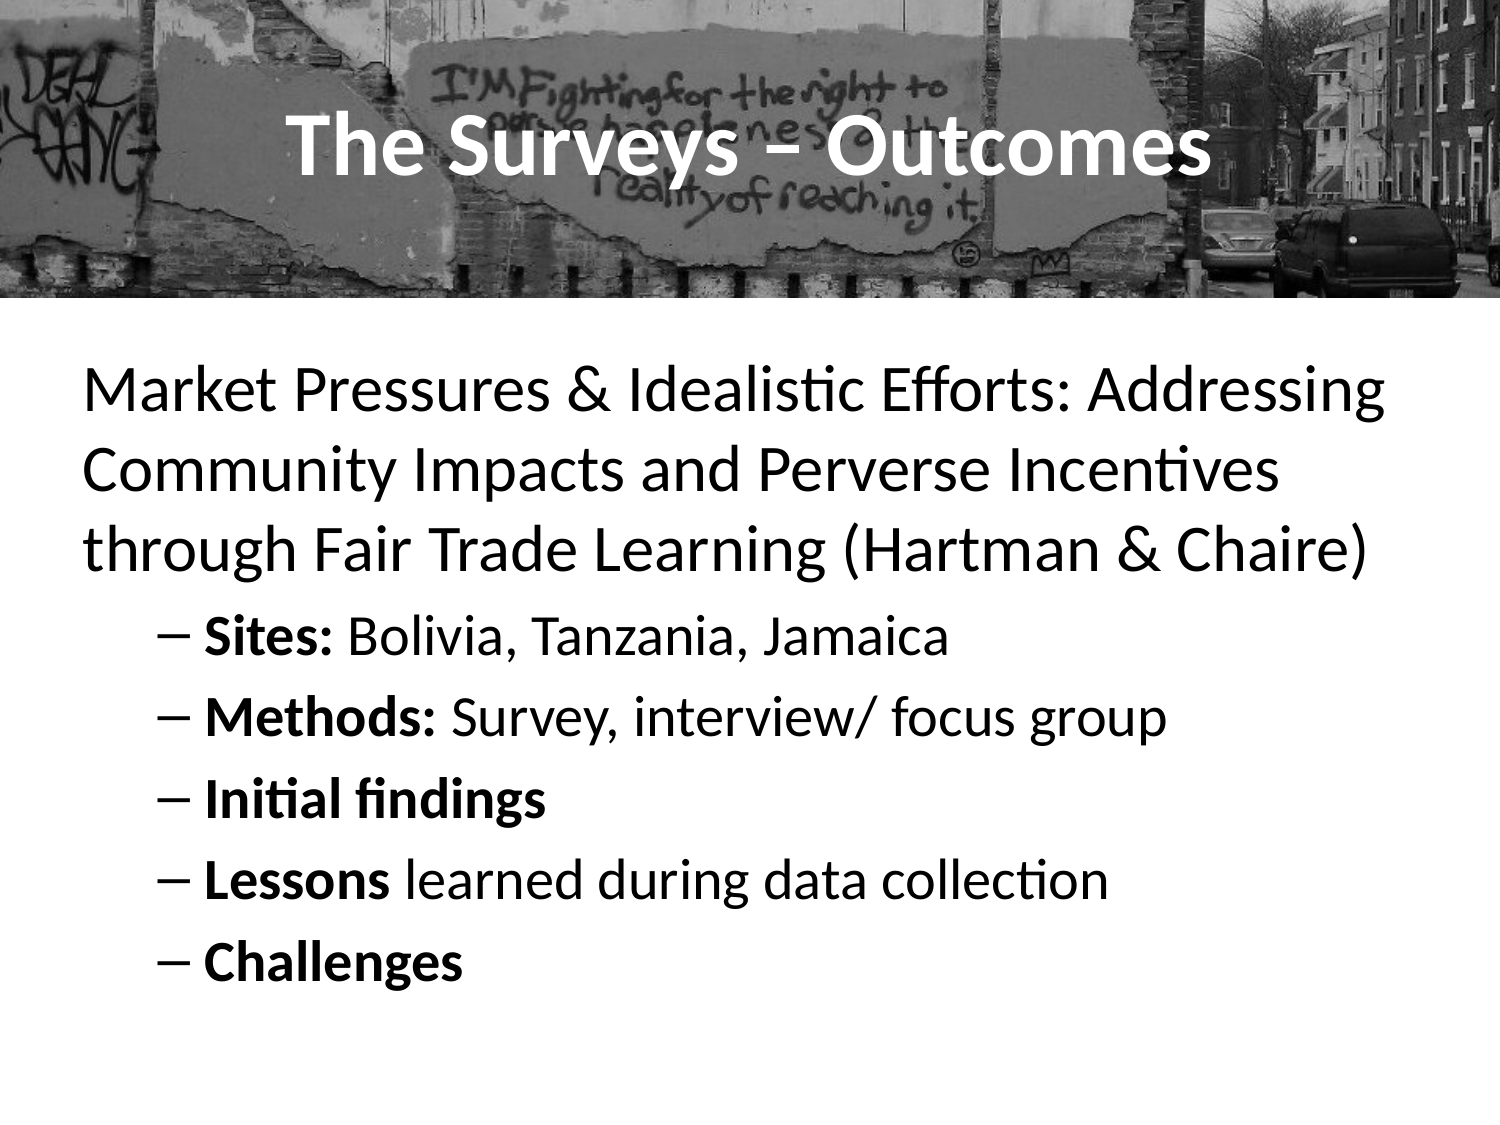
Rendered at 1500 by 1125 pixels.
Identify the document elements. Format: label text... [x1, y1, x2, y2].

list Market Pressures & Idealistic Efforts: Addressing Community Impacts and Perverse Incentives through Fair Trade Learning (Hartman & Chaire) Sites: Bolivia, Tanzania, Jamaica Methods: Survey, interview/ focus group Initial findings Lessons learned during data collection Challenges [67, 337, 1418, 1050]
picture [0, 0, 1500, 299]
